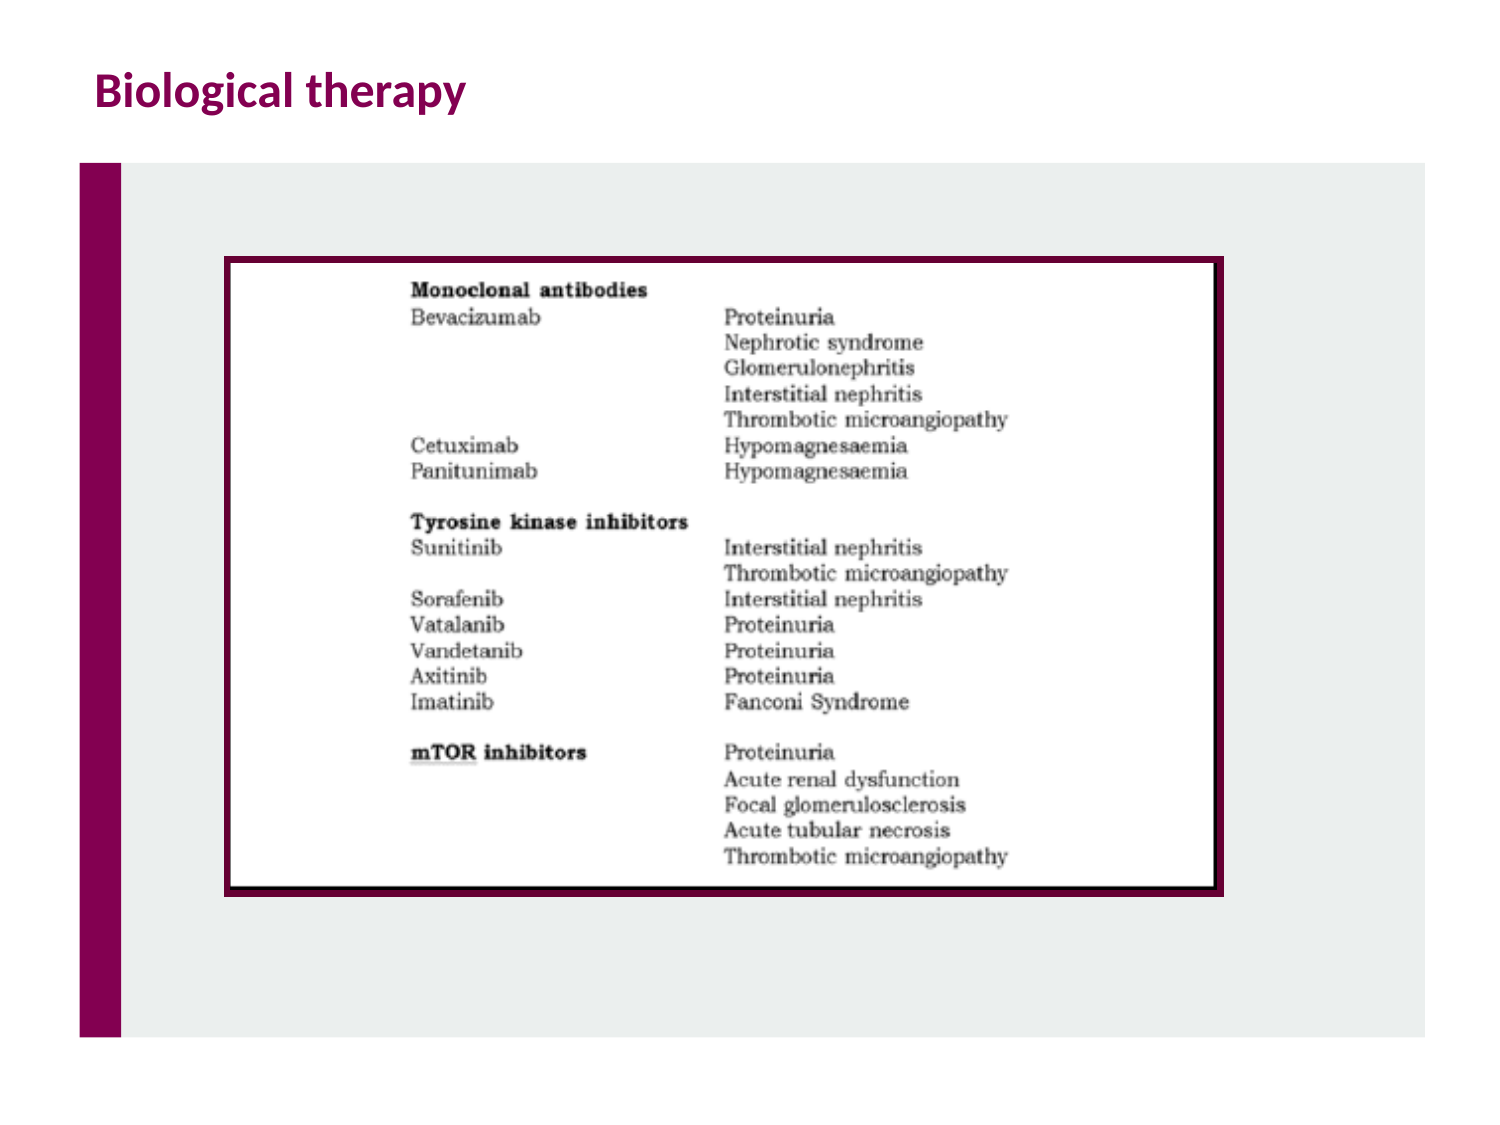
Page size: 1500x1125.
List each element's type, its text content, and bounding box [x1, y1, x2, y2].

text_box [122, 162, 1426, 1038]
text_box [79, 162, 122, 1038]
text_box Biological therapy [79, 49, 1368, 125]
picture [229, 262, 1218, 891]
